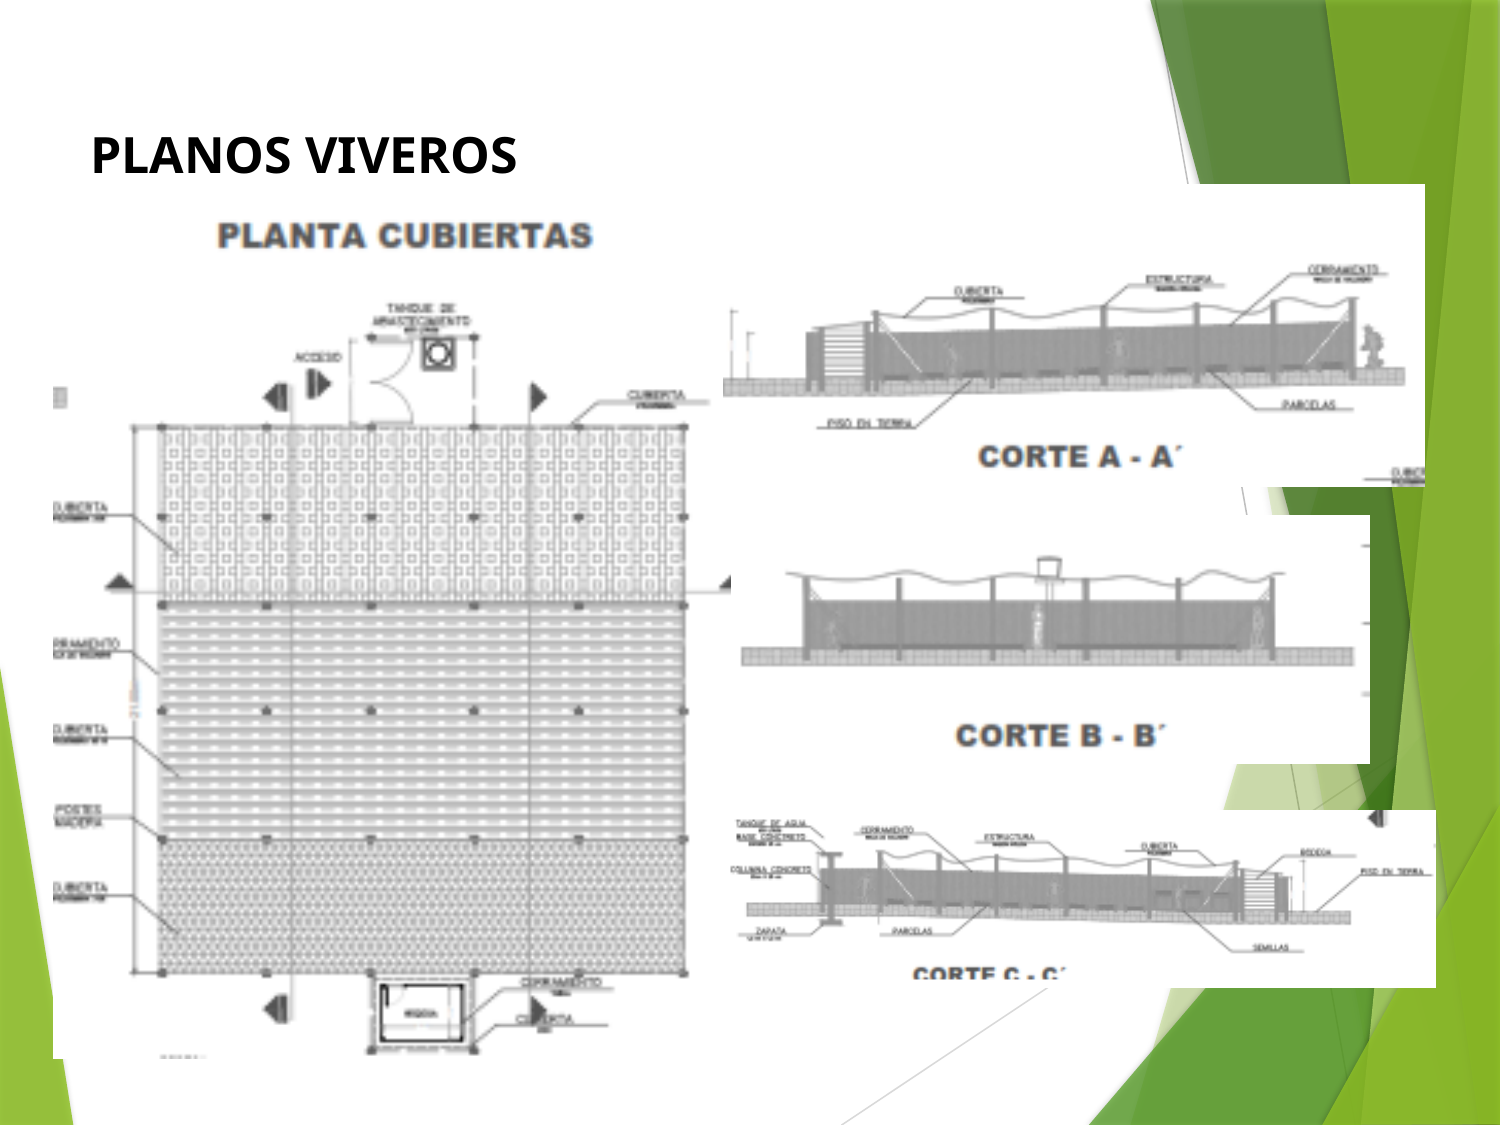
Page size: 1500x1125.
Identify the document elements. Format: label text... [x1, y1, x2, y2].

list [52, 183, 737, 1060]
title PLANOS VIVEROS [75, 115, 1425, 184]
picture [722, 184, 1426, 488]
picture [728, 809, 1437, 989]
picture [731, 514, 1371, 765]
